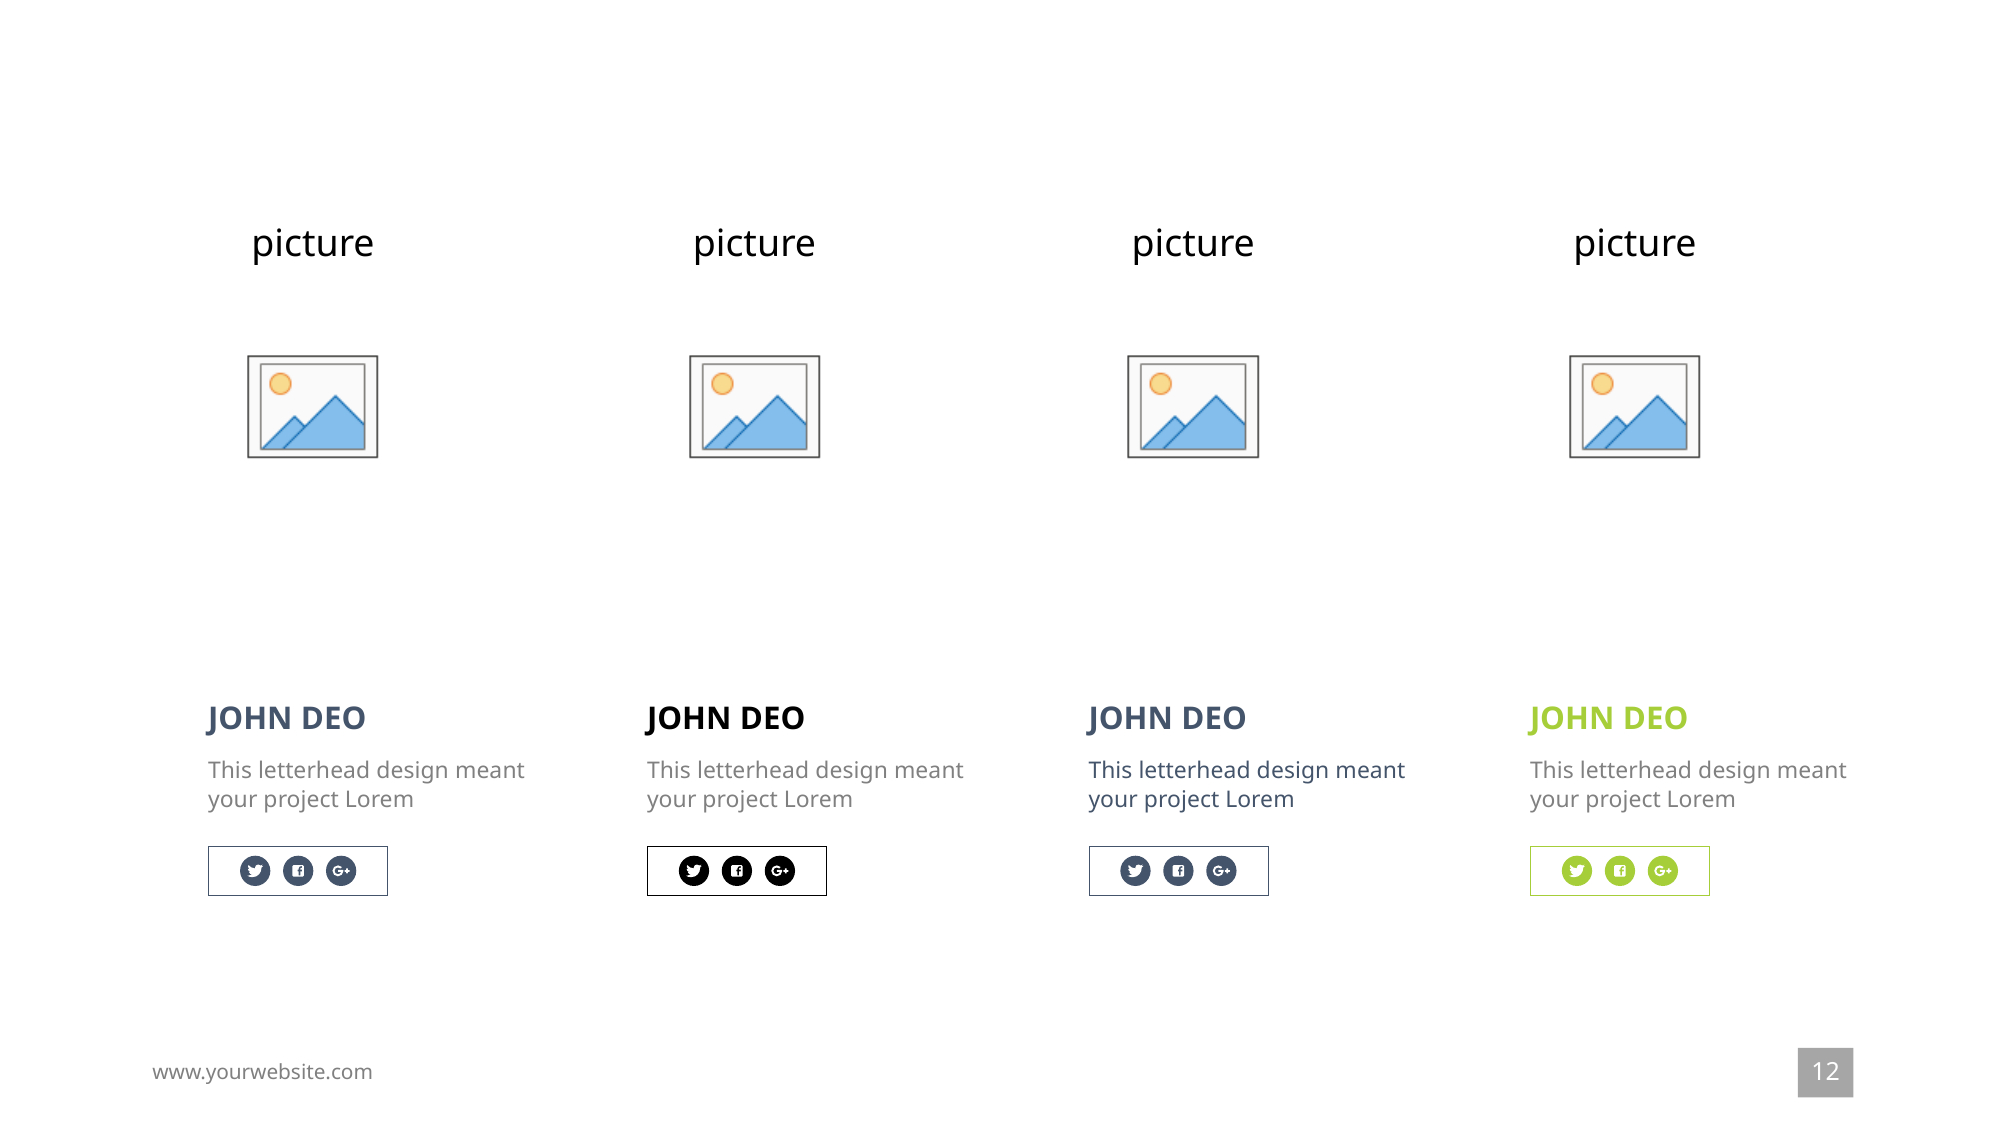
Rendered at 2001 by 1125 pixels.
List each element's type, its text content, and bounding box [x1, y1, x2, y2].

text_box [1073, 679, 1448, 896]
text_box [1515, 679, 1889, 896]
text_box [632, 679, 1006, 896]
picture [1439, 211, 1831, 603]
slide_number 12 [1788, 1042, 1863, 1103]
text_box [193, 679, 568, 896]
picture [559, 211, 951, 603]
picture [117, 211, 509, 603]
picture [997, 211, 1390, 603]
footer www.yourwebsite.com [137, 1042, 415, 1103]
